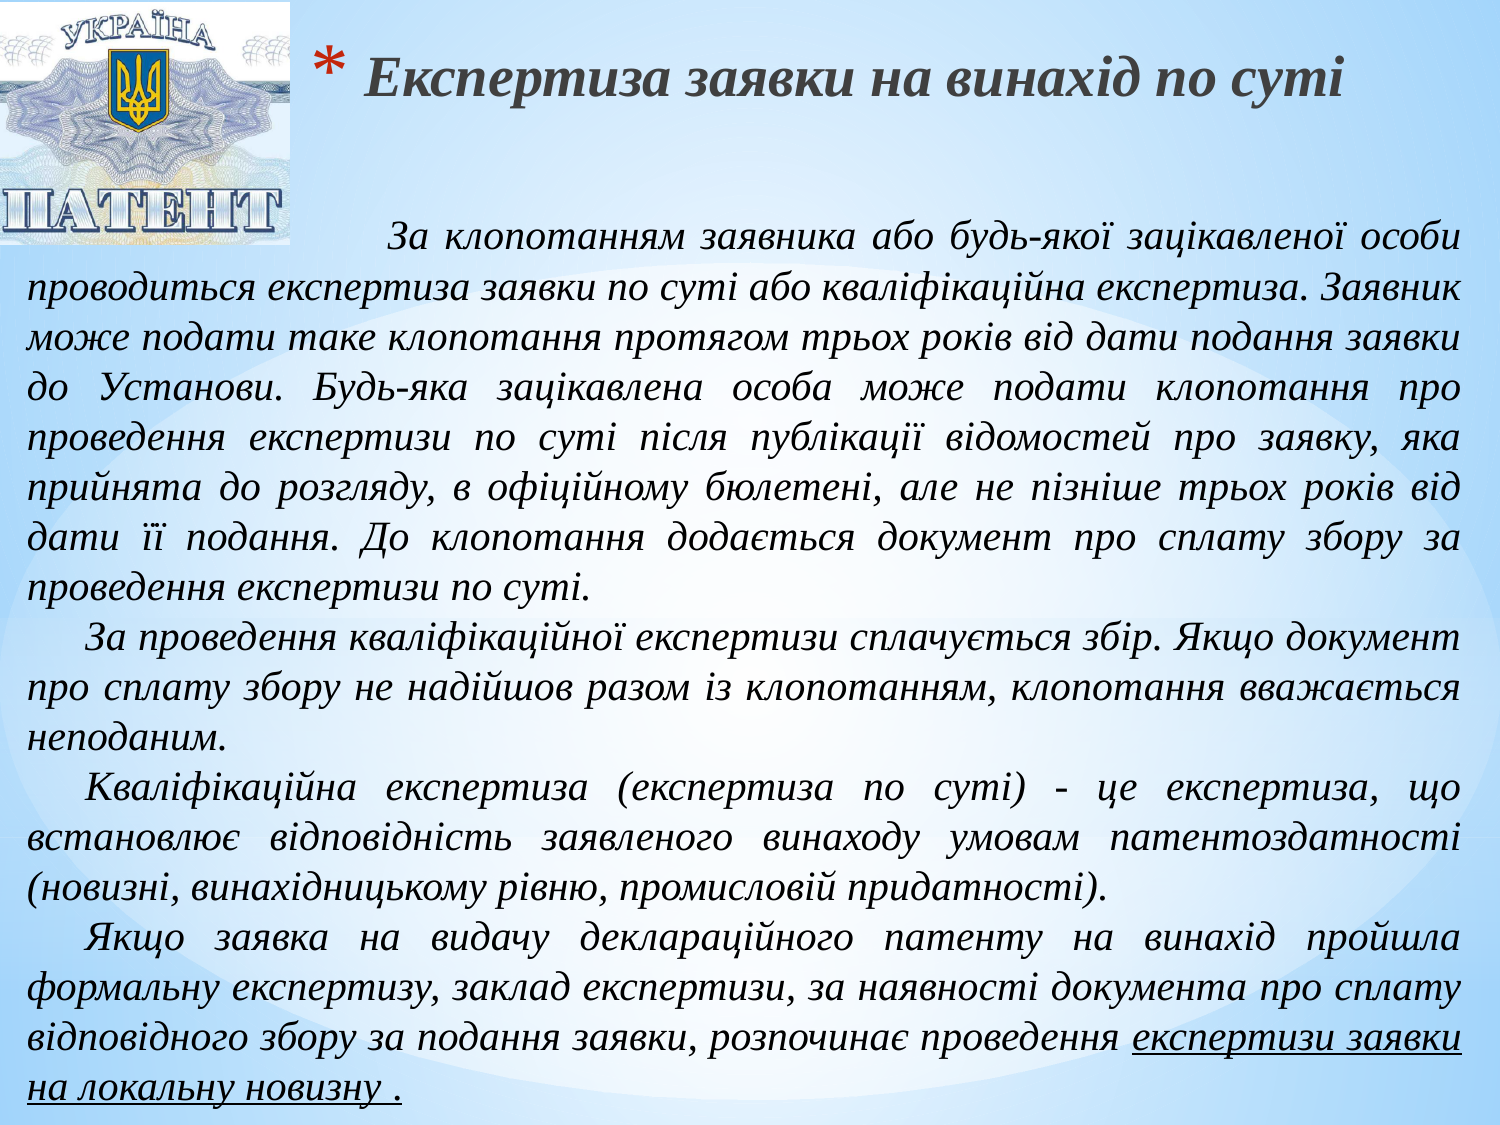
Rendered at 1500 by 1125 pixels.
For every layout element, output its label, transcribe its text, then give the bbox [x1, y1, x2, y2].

text_box Експертиза заявки на винахід по суті [295, 30, 1427, 171]
text_box За клопотанням заявника або будь-якої зацікавленої особи проводиться експертиза заявки по суті або кваліфікаційна експертиза. Заявник може подати таке клопотання протягом трьох років від дати подання заявки до Установи. Будь-яка зацікавлена особа може подати клопотання про проведення експертизи по суті після публікації відомостей про заявку, яка прийнята до розгляду, в офіційному бюлетені, але не пізніше трьох років від дати її подання. До клопотання додається документ про сплату збору за проведення експертизи по суті. За проведення кваліфікаційної експертизи сплачується збір. Якщо документ про сплату збору не надійшов разом із клопотанням, клопотання вважається неподаним. Кваліфікаційна експертиза (експертиза по суті) - це експертиза, що встановлює відповідність заявленого винаходу умовам патентоздатності (новизні, винахідницькому рівню, промисловій придатності). Якщо заявка на видачу деклараційного патенту на винахід пройшла формальну експертизу, заклад експертизи, за наявності документа про сплату відповідного збору за подання заявки, розпочинає проведення експертизи заявки на локальну новизну . [12, 201, 1477, 1117]
picture [0, 2, 290, 245]
